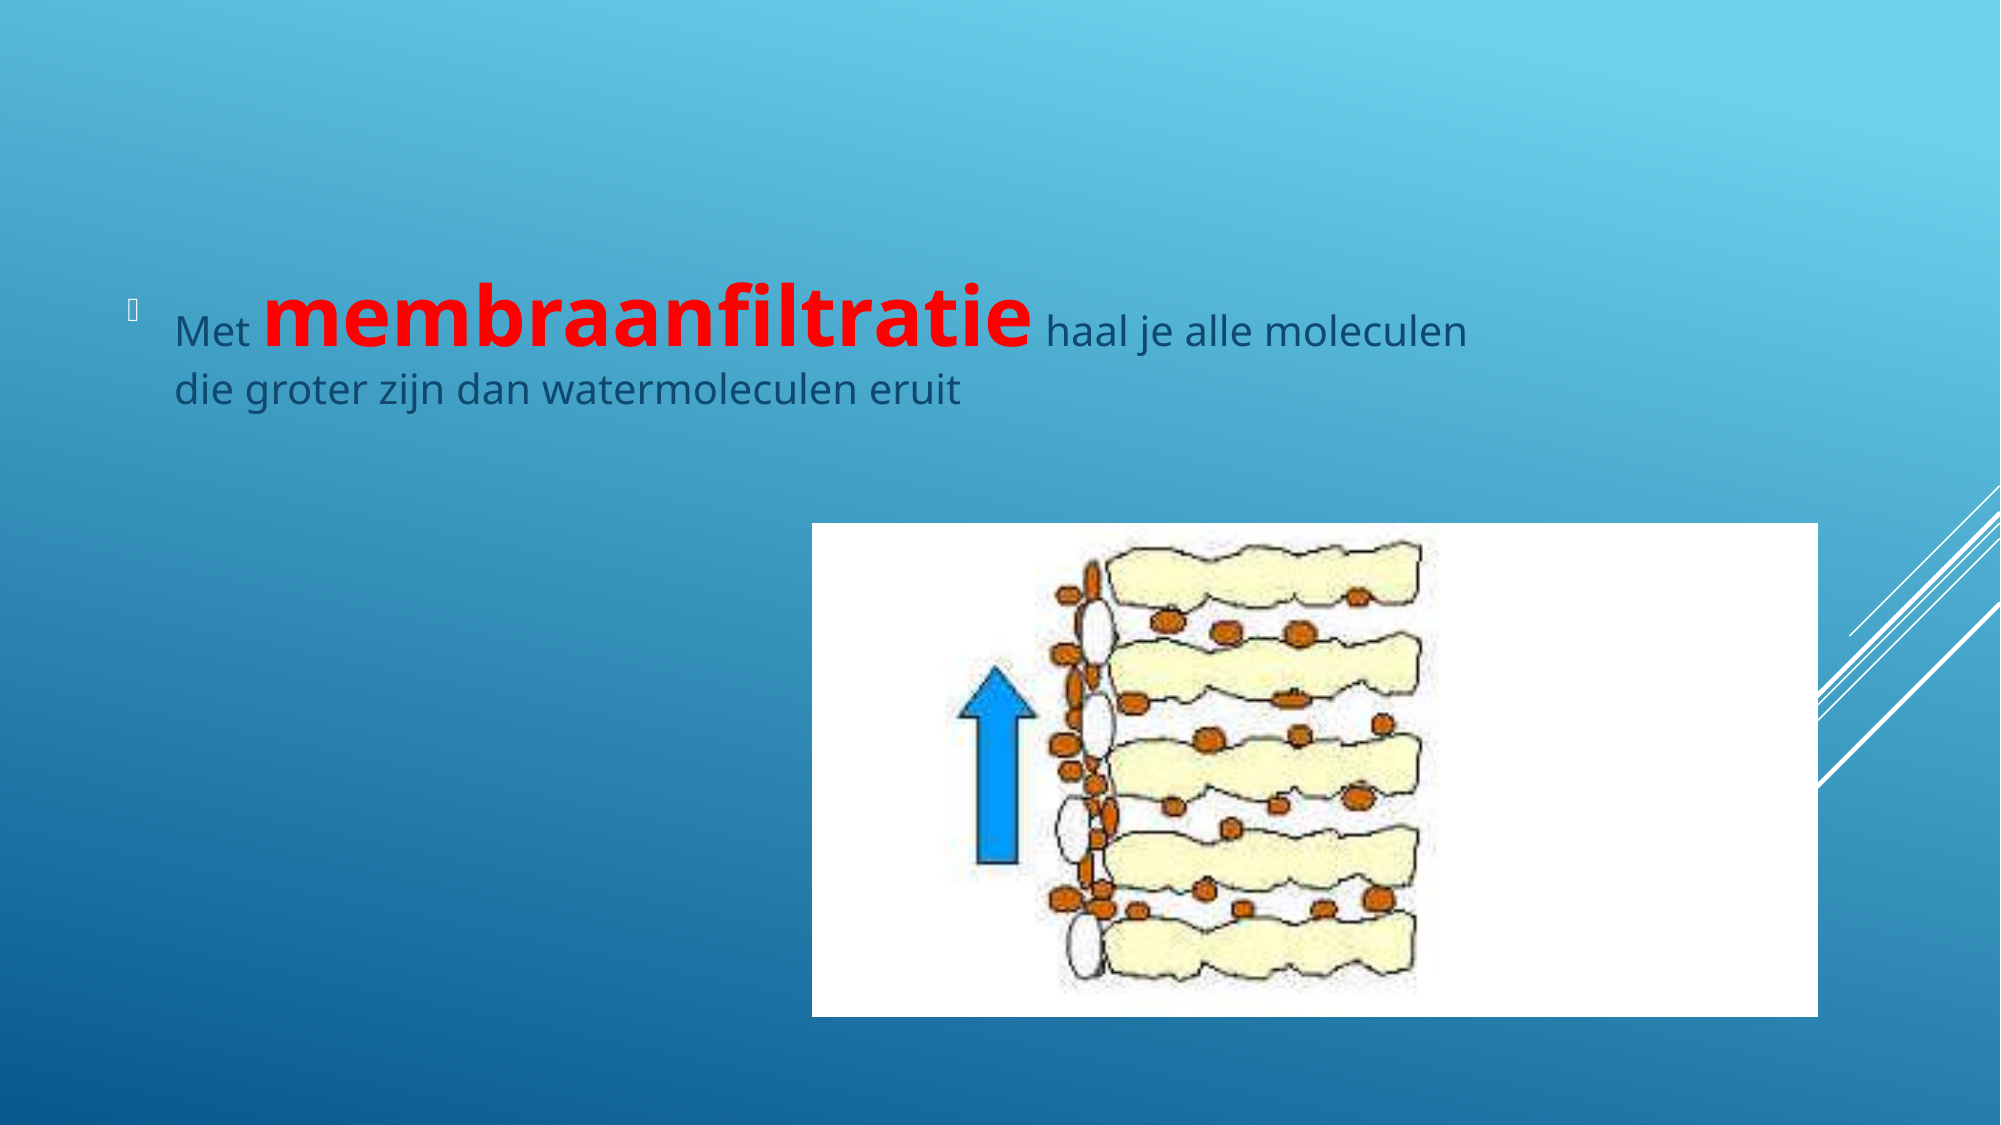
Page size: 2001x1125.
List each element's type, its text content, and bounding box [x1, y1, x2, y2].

list Met membraanfiltratie haal je alle moleculen die groter zijn dan watermoleculen eruit [112, 112, 1513, 706]
picture [811, 523, 1818, 1018]
